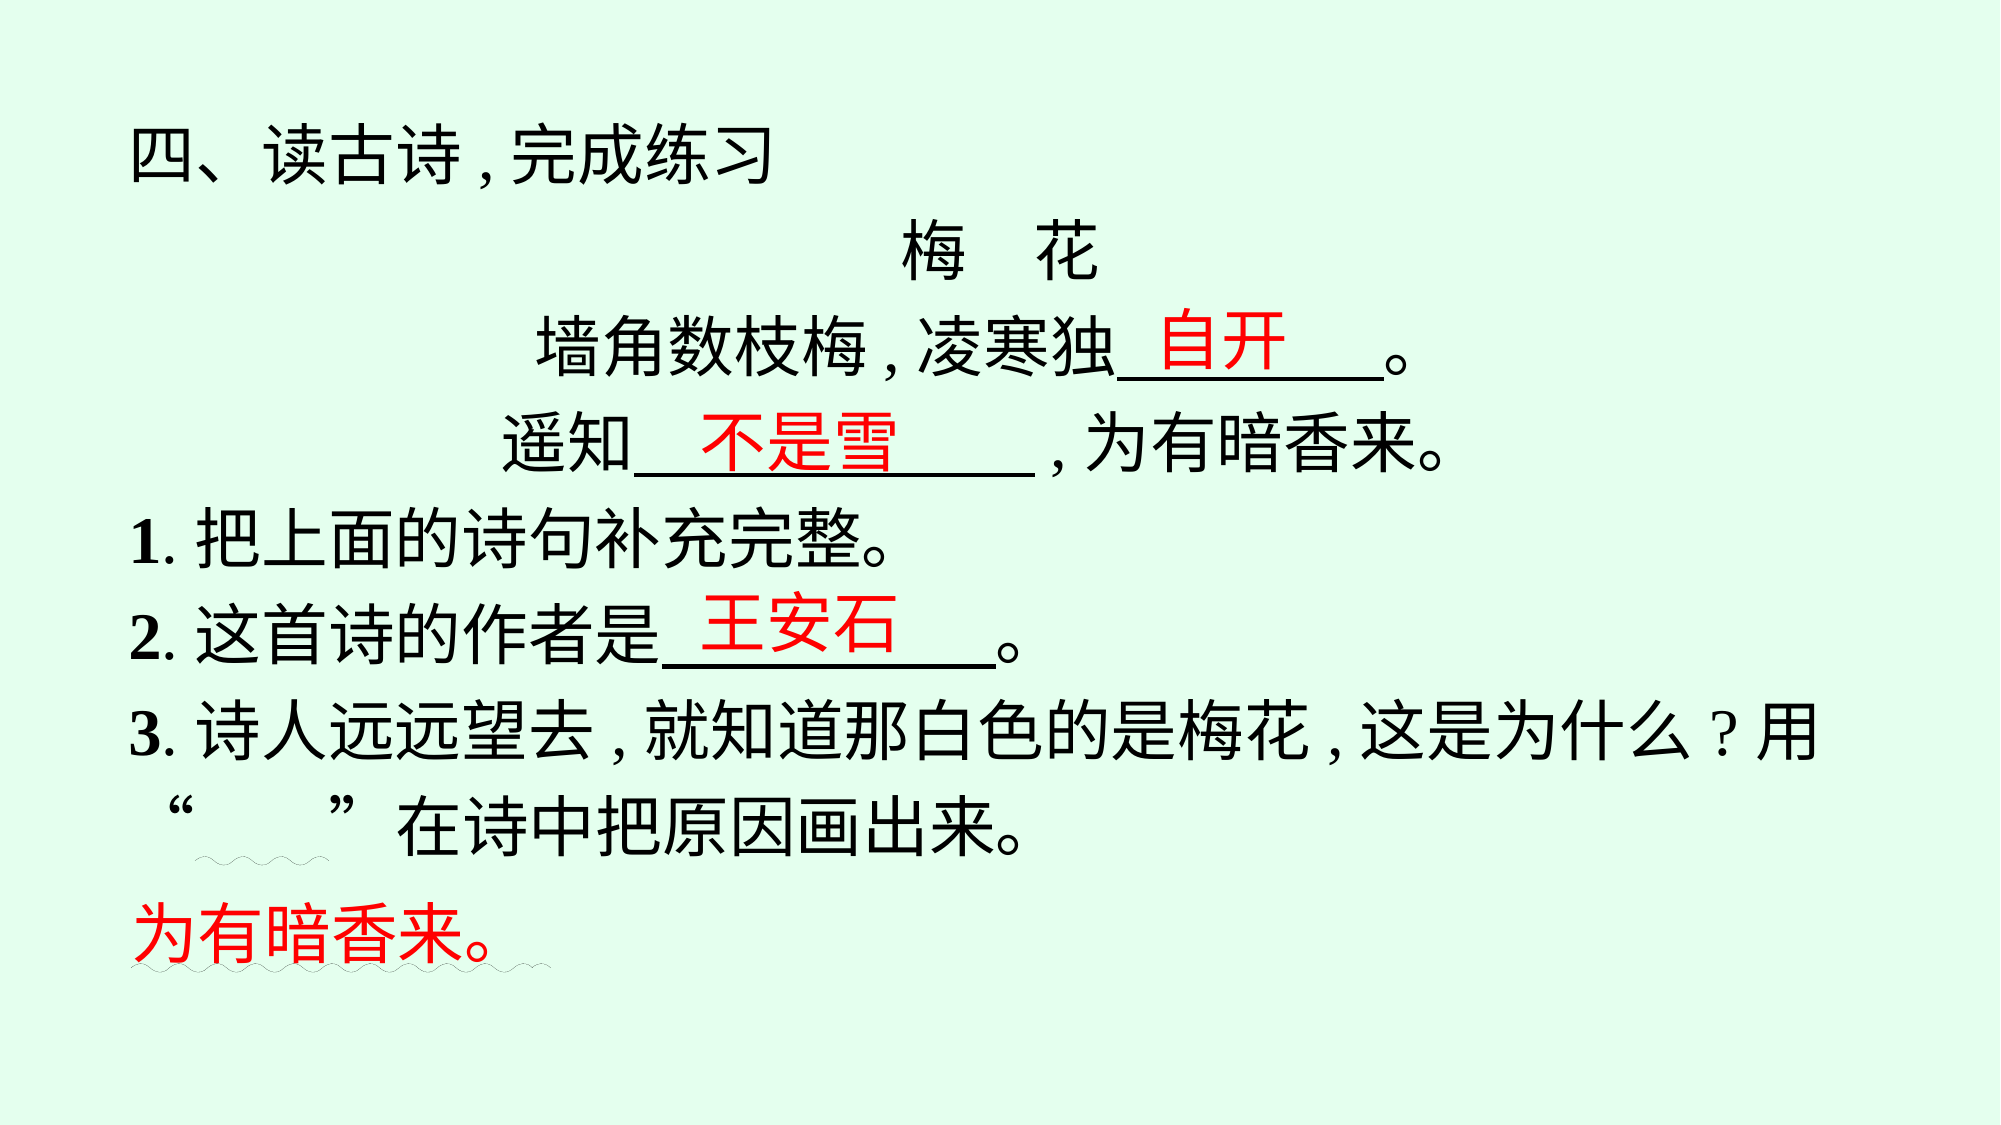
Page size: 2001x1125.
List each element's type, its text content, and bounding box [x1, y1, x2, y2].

text_box 为有暗香来。 [116, 868, 562, 979]
text_box 四、读古诗,完成练习 梅 花 墙角数枝梅,凌寒独 。 遥知 ,为有暗香来。 1.把上面的诗句补充完整。 2.这首诗的作者是 。 3.诗人远远望去,就知道那白色的是梅花,这是为什么?用“ ”在诗中把原因画出来。 [113, 89, 1887, 872]
text_box 不是雪 [684, 376, 915, 488]
text_box 王安石 [684, 557, 915, 668]
text_box 自开 [1140, 274, 1304, 385]
